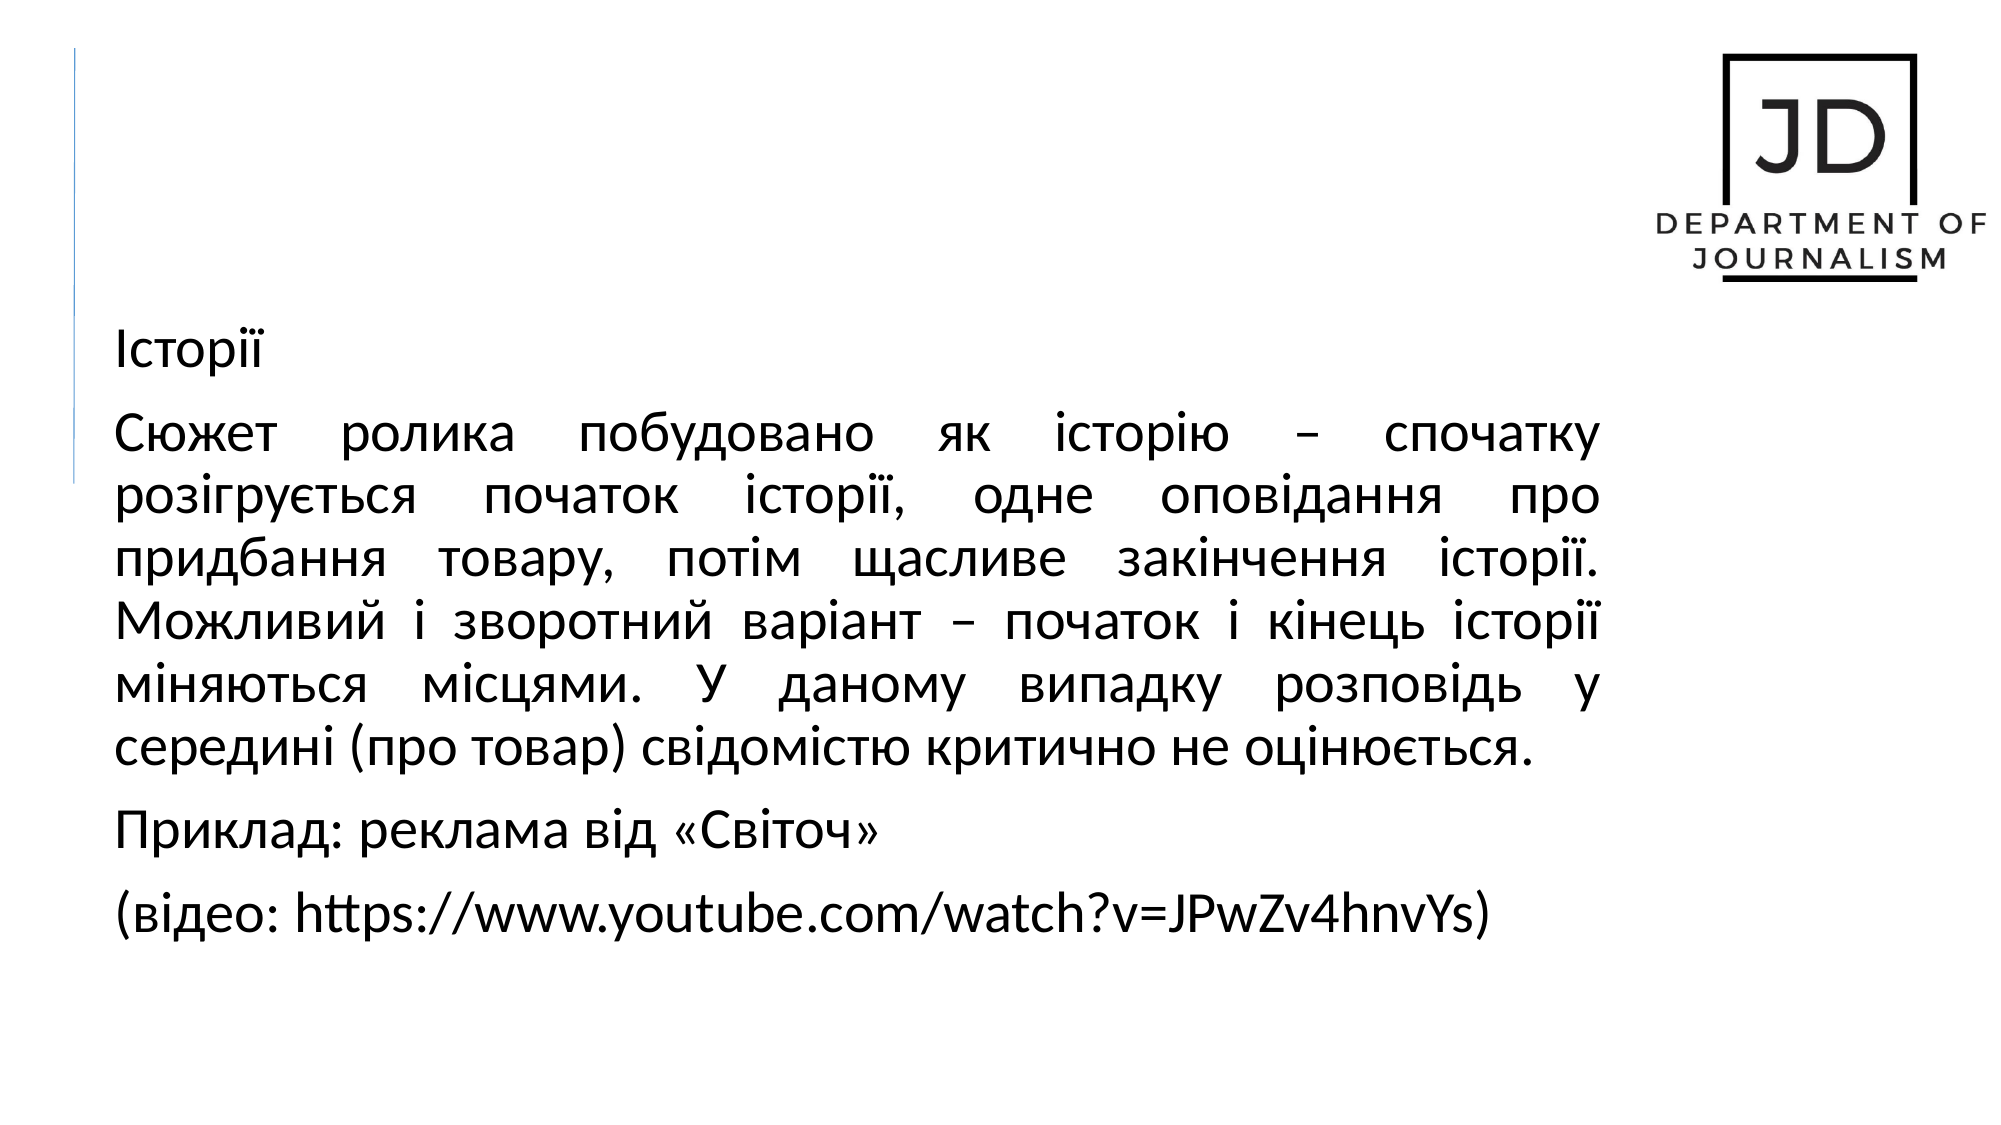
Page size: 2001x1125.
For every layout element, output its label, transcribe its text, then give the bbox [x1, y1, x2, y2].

picture [1641, 0, 2000, 358]
list Історії Сюжет ролика побудовано як історію – спочатку розігрується початок історії, одне оповідання про придбання товару, потім щасливе закінчення історії. Можливий і зворотний варіант – початок і кінець історії міняються місцями. У даному випадку розповідь у середині (про товар) свідомістю критично не оцінюється. Приклад: реклама від «Світоч» (відео: https://www.youtube.com/watch?v=JPwZv4hnvYs) [99, 309, 1617, 1096]
